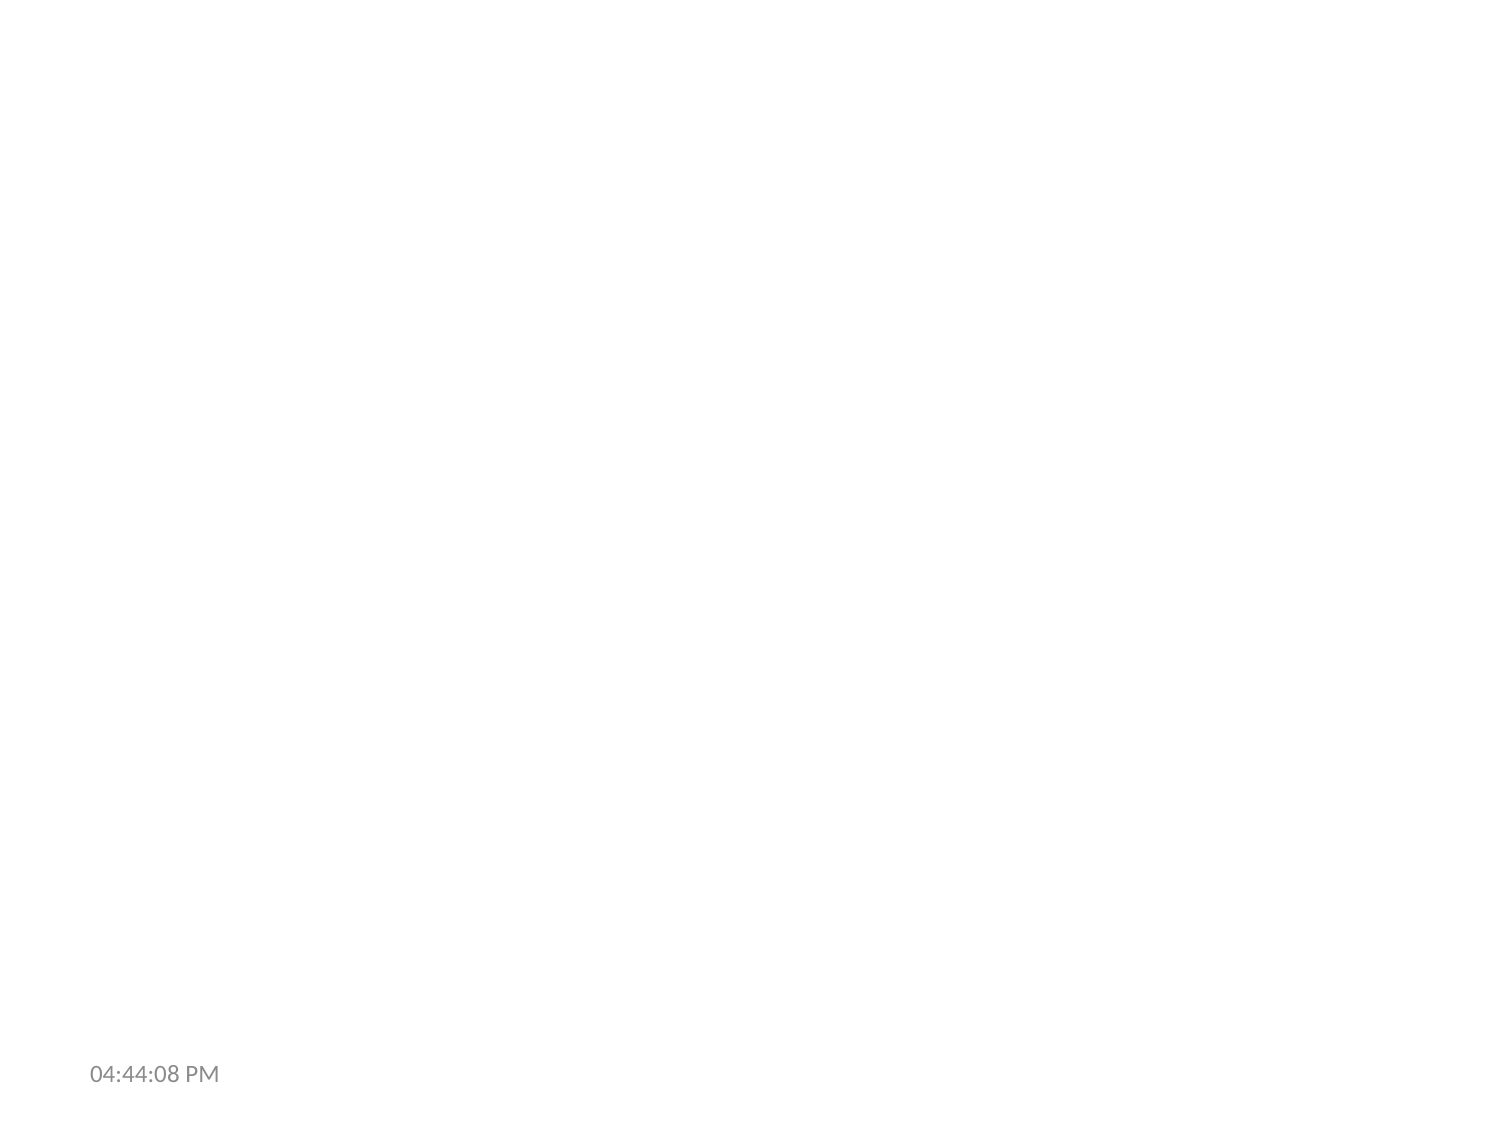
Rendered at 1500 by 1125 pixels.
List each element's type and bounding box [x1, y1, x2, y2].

slide_number [75, 1042, 425, 1103]
